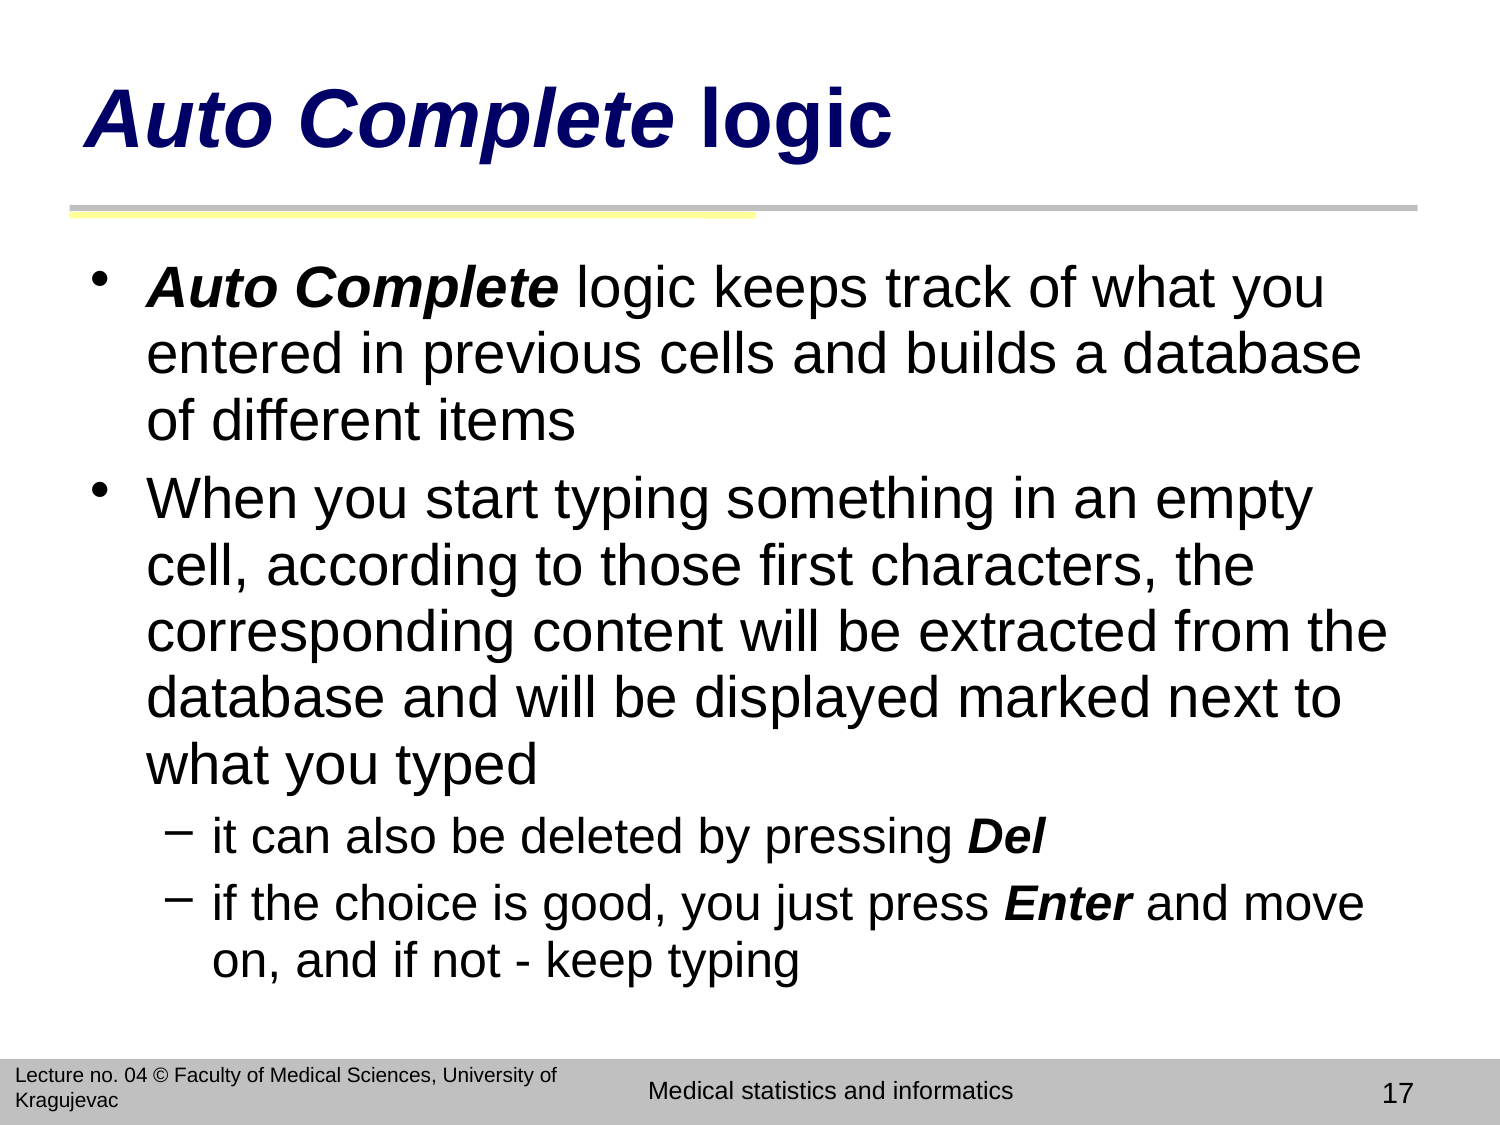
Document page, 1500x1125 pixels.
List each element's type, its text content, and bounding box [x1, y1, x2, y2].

title Auto Complete logic [69, 19, 1426, 208]
list Auto Complete logic keeps track of what you entered in previous cells and builds a database of different items When you start typing something in an empty cell, according to those first characters, the corresponding content will be extracted from the database and will be displayed marked next to what you typed it can also be deleted by pressing Del if the choice is good, you just press Enter and move on, and if not - keep typing [74, 246, 1426, 1023]
slide_number 17 [1166, 1066, 1430, 1125]
slide_number Lecture no. 04 © Faculty of Medical Sciences, University of Kragujevac [0, 1053, 619, 1108]
footer Medical statistics and informatics [512, 1066, 1151, 1125]
